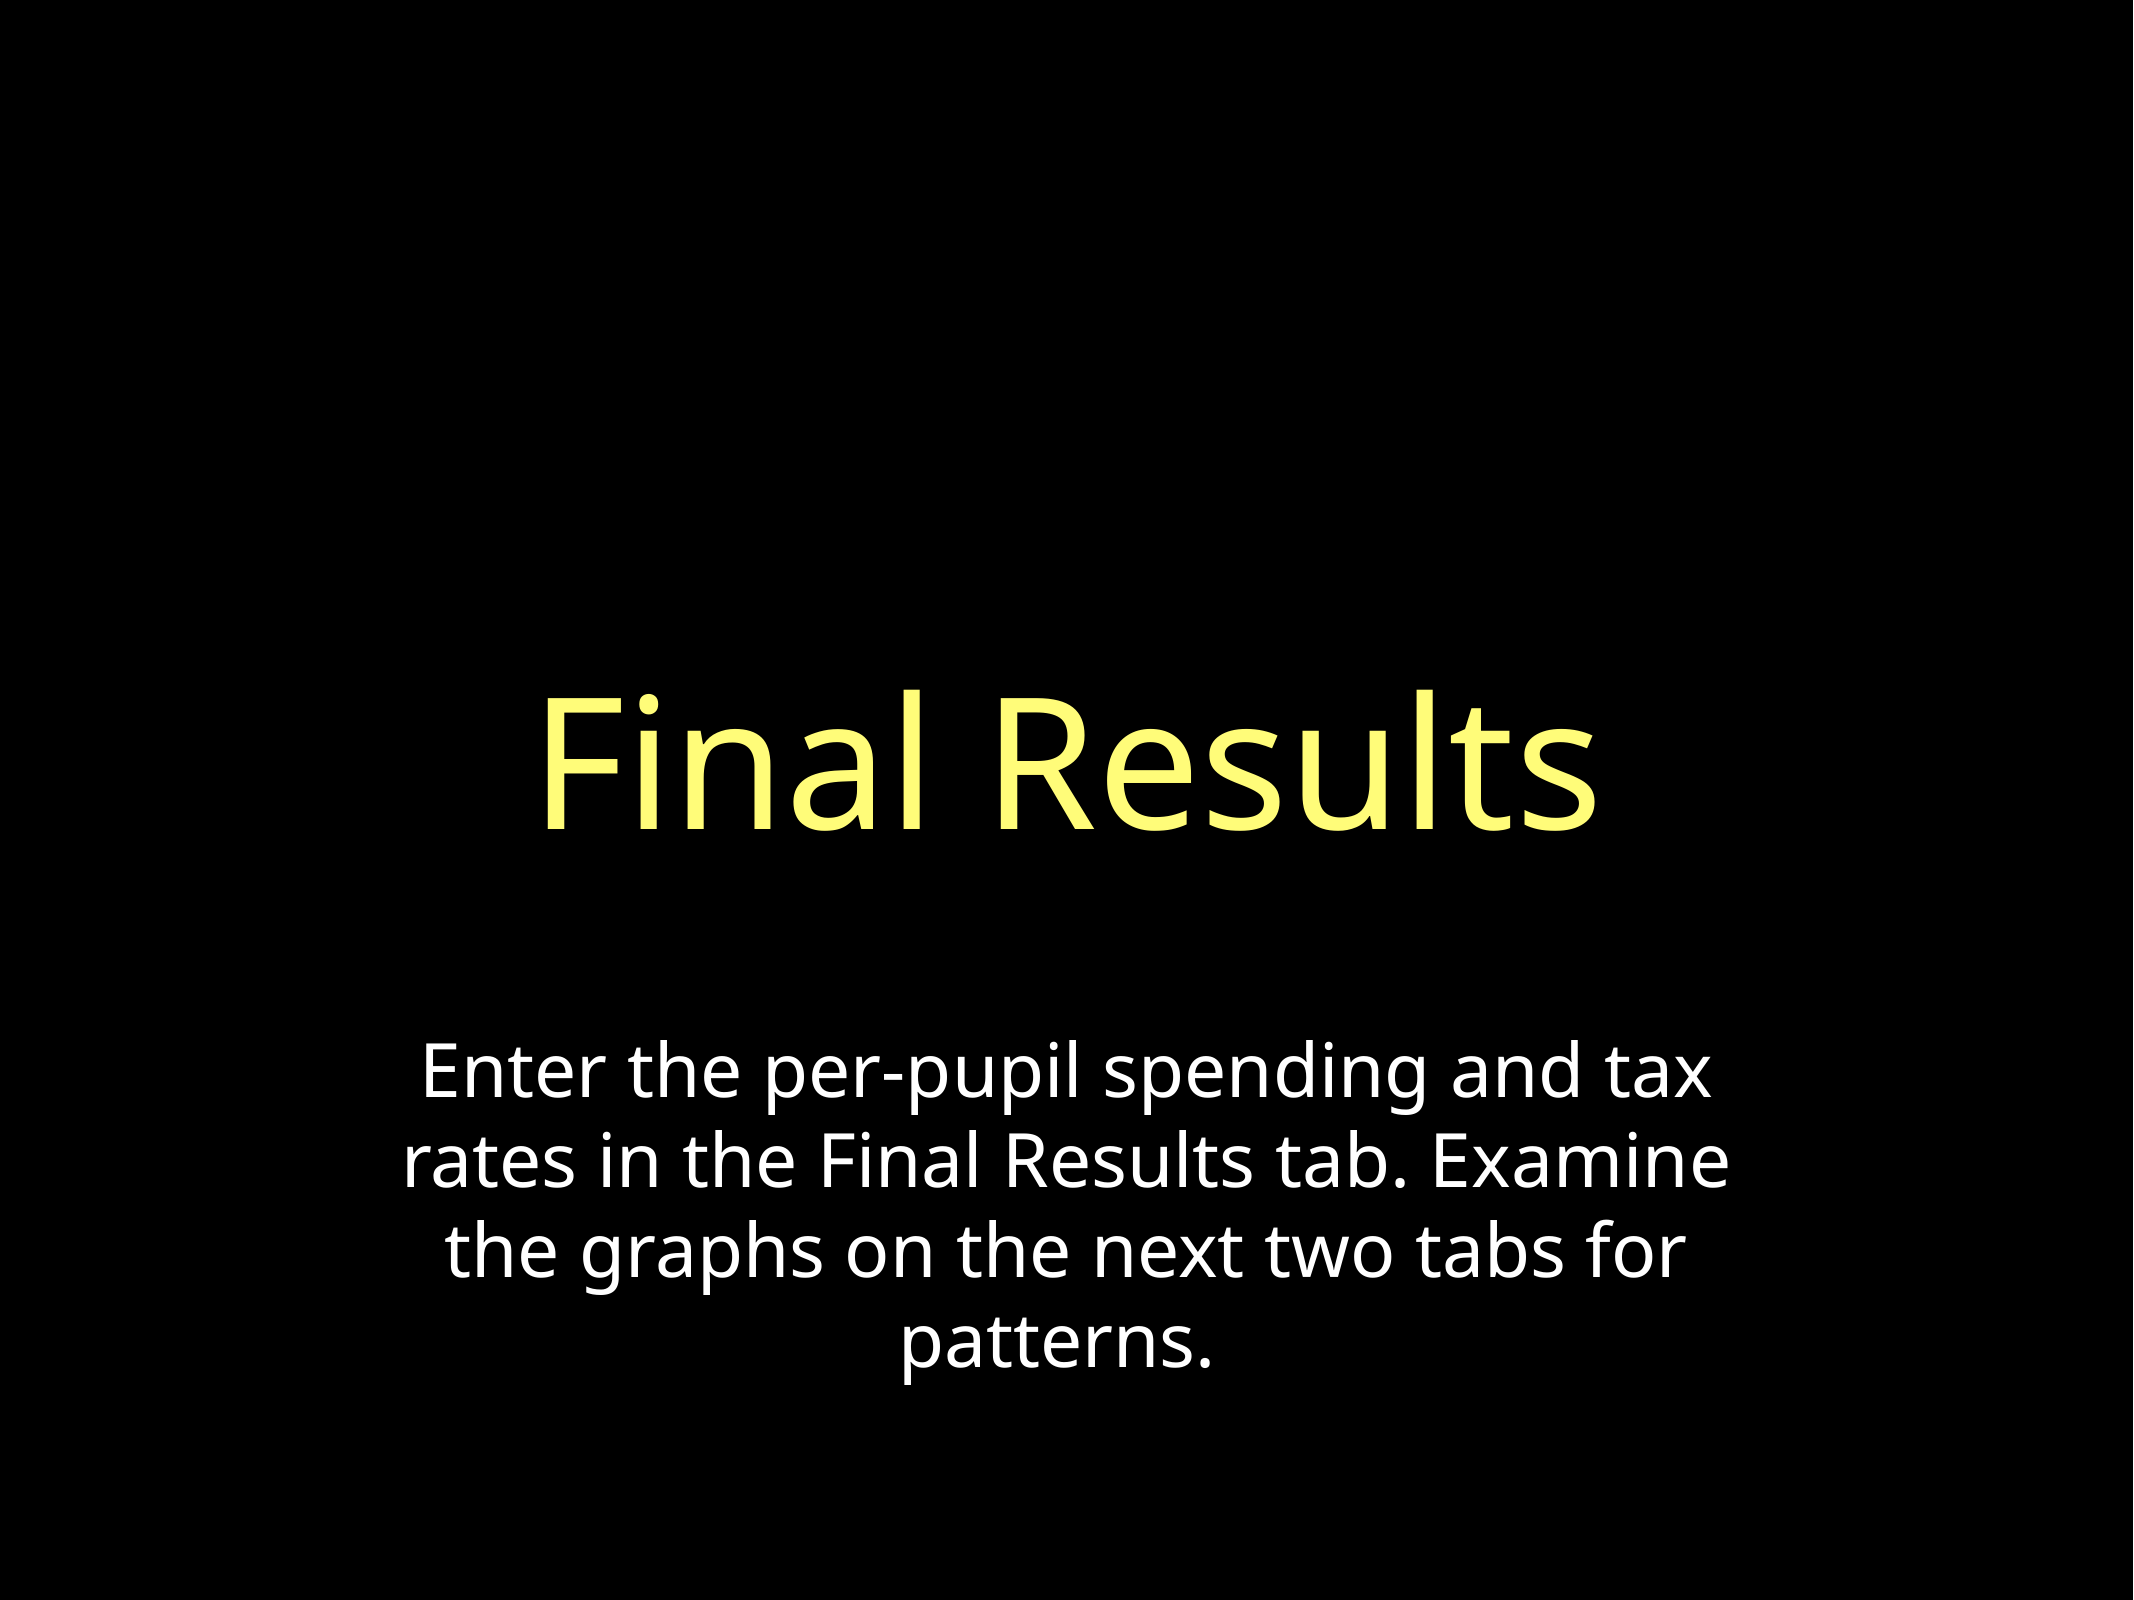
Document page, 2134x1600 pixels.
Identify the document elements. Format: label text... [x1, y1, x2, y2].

text_box Enter the per-pupil spending and tax rates in the Final Results tab. Examine the graphs on the next two tabs for patterns. [360, 1014, 1773, 1392]
list Final Results [207, 636, 1926, 876]
